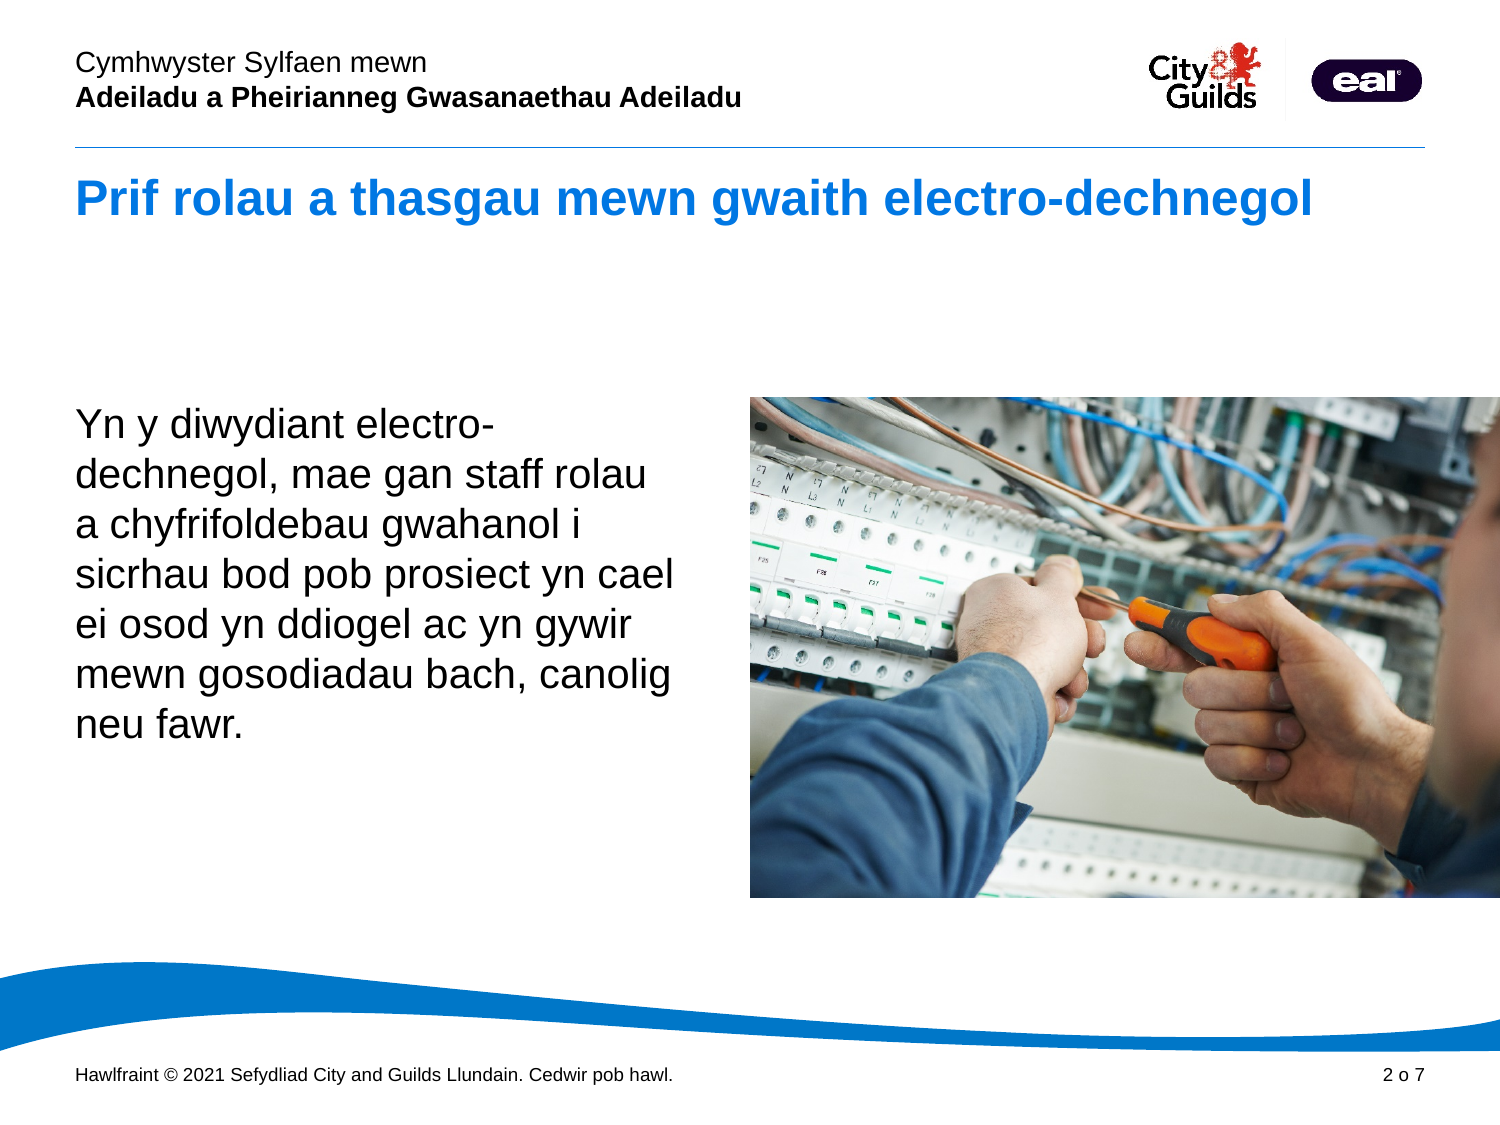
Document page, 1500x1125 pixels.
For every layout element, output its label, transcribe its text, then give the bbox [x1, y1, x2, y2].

title Prif rolau a thasgau mewn gwaith electro-dechnegol [74, 165, 1426, 229]
picture [750, 396, 1500, 898]
list Yn y diwydiant electro-dechnegol, mae gan staff rolau a chyfrifoldebau gwahanol i sicrhau bod pob prosiect yn cael ei osod yn ddiogel ac yn gywir mewn gosodiadau bach, canolig neu fawr. [74, 396, 680, 946]
picture [1149, 38, 1422, 121]
